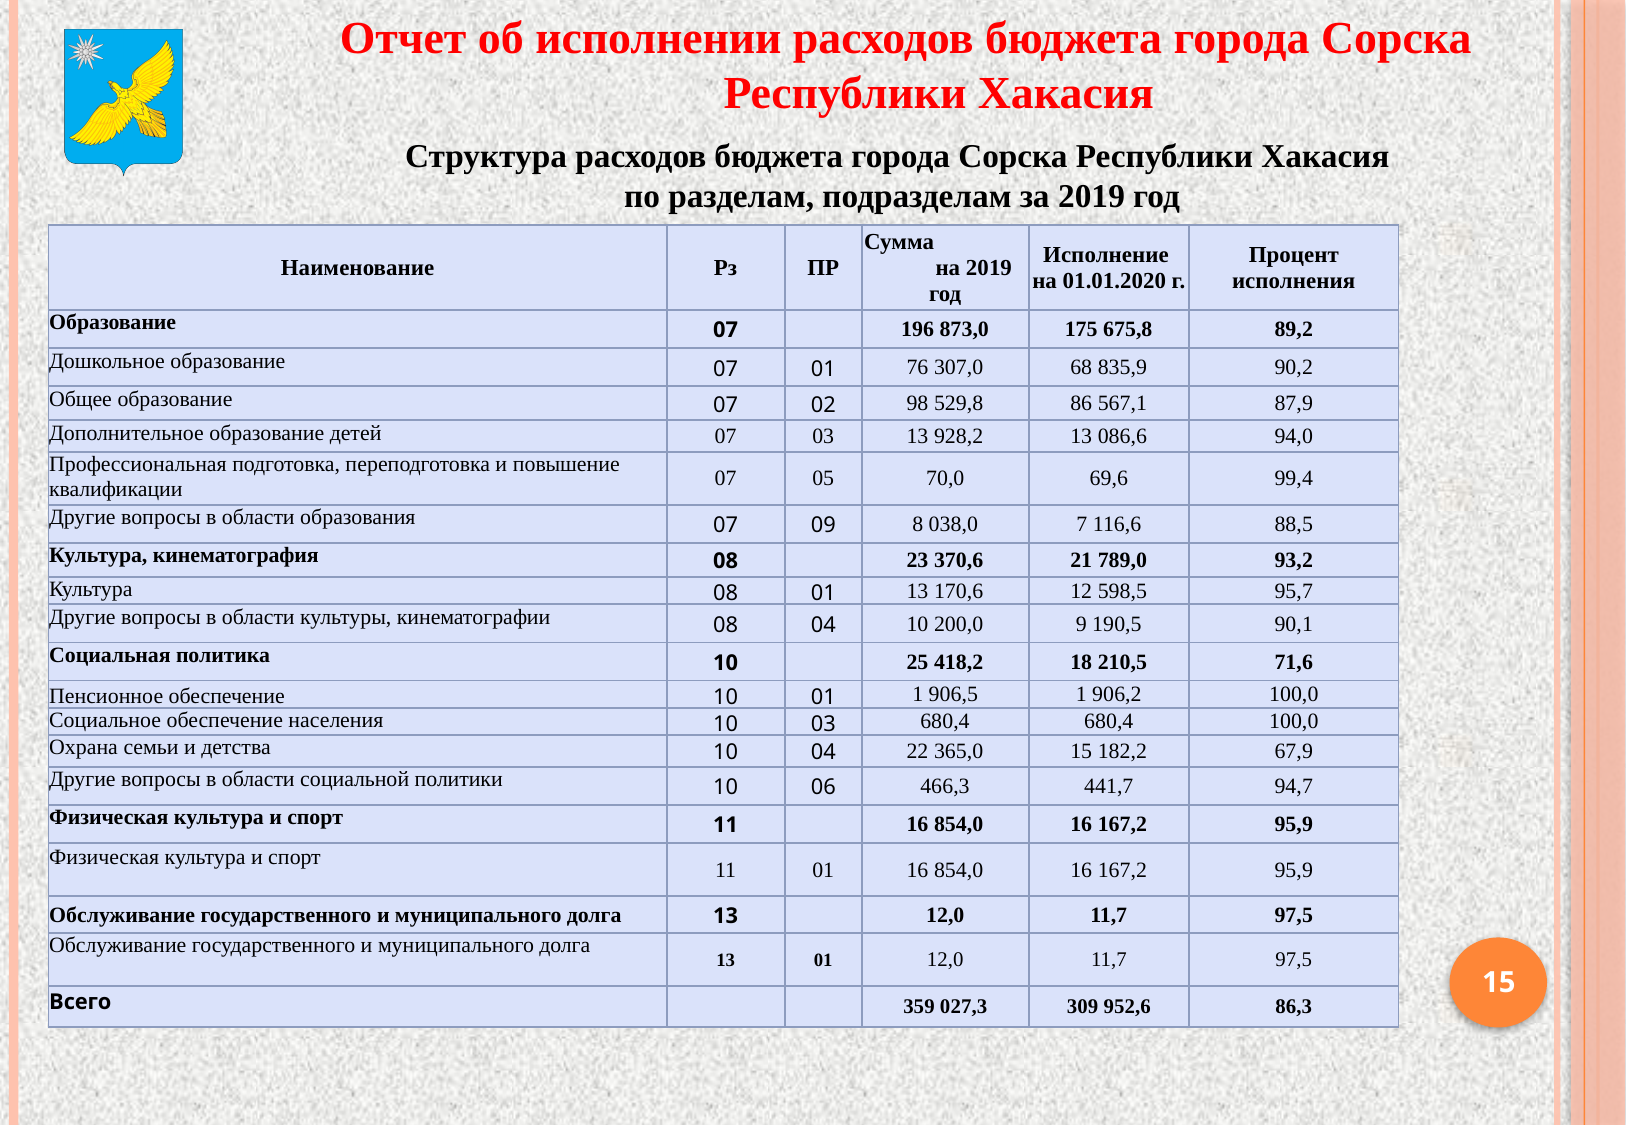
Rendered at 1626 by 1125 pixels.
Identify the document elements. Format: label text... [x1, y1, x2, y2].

table_cell 09 [786, 506, 861, 542]
table_cell 359 027,3 [863, 987, 1028, 1026]
table_cell Физическая культура и спорт [49, 844, 666, 895]
table_cell Физическая культура и спорт [49, 806, 666, 842]
table_cell 13 928,2 [863, 421, 1028, 451]
table_cell Всего [49, 987, 666, 1026]
text_box Отчет об исполнении расходов бюджета города Сорска Республики Хакасия [269, 0, 1543, 125]
table_header Сумма на 2019 год [863, 226, 1028, 309]
table_cell 175 675,8 [1030, 311, 1188, 347]
table_cell 13 [668, 897, 784, 932]
table_cell 12 598,5 [1030, 578, 1188, 603]
table_cell 9 190,5 [1030, 605, 1188, 642]
table_cell 07 [668, 387, 784, 419]
table_cell [786, 544, 861, 576]
table_cell [786, 311, 861, 347]
table_cell 86,3 [1190, 987, 1398, 1026]
table_cell 03 [786, 709, 861, 734]
table_cell 90,1 [1190, 605, 1398, 642]
table_header Процент исполнения [1190, 226, 1398, 309]
table_cell 07 [668, 311, 784, 347]
table_cell 07 [668, 349, 784, 385]
table_cell 01 [786, 844, 861, 895]
table_cell 10 [668, 768, 784, 804]
table_cell 8 038,0 [863, 506, 1028, 542]
table_cell Другие вопросы в области социальной политики [49, 768, 666, 804]
table_cell Другие вопросы в области культуры, кинематографии [49, 605, 666, 642]
table_header Исполнение на 01.01.2020 г. [1030, 226, 1188, 309]
table_cell Общее образование [49, 387, 666, 419]
table_cell Пенсионное обеспечение [49, 681, 666, 707]
table_cell 16 854,0 [863, 806, 1028, 842]
table_cell 100,0 [1190, 681, 1398, 707]
table_cell 12,0 [863, 934, 1028, 985]
table_cell 88,5 [1190, 506, 1398, 542]
table_cell 76 307,0 [863, 349, 1028, 385]
table_cell 67,9 [1190, 736, 1398, 766]
table_cell 7 116,6 [1030, 506, 1188, 542]
table_cell 15 182,2 [1030, 736, 1188, 766]
table_header ПР [786, 226, 861, 309]
table_cell Охрана семьи и детства [49, 736, 666, 766]
table_cell 13 170,6 [863, 578, 1028, 603]
table_cell 16 167,2 [1030, 806, 1188, 842]
table_cell 08 [668, 578, 784, 603]
picture [0, 0, 8, 1125]
table_cell 13 086,6 [1030, 421, 1188, 451]
table_cell 90,2 [1190, 349, 1398, 385]
table_cell 11,7 [1030, 934, 1188, 985]
table_cell 309 952,6 [1030, 987, 1188, 1026]
table_cell Профессиональная подготовка, переподготовка и повышение квалификации [49, 453, 666, 504]
table_cell 01 [786, 578, 861, 603]
table_cell 10 [668, 709, 784, 734]
table_cell Социальная политика [49, 643, 666, 680]
table_cell 196 873,0 [863, 311, 1028, 347]
table_cell 04 [786, 736, 861, 766]
table_cell [786, 987, 861, 1026]
table_cell 89,2 [1190, 311, 1398, 347]
table_cell Обслуживание государственного и муниципального долга [49, 934, 666, 985]
table_cell Дошкольное образование [49, 349, 666, 385]
table_cell 10 [668, 681, 784, 707]
table_cell 70,0 [863, 453, 1028, 504]
table_cell 01 [786, 934, 861, 985]
table_cell 99,4 [1190, 453, 1398, 504]
table_cell 680,4 [1030, 709, 1188, 734]
table_cell Культура, кинематография [49, 544, 666, 576]
table_cell 95,9 [1190, 806, 1398, 842]
table_cell 08 [668, 544, 784, 576]
table_cell 97,5 [1190, 897, 1398, 932]
table_cell 680,4 [863, 709, 1028, 734]
table_cell 06 [786, 768, 861, 804]
table_cell 71,6 [1190, 643, 1398, 680]
table_cell 05 [786, 453, 861, 504]
table_cell 95,7 [1190, 578, 1398, 603]
table_cell Дополнительное образование детей [49, 421, 666, 451]
table_cell Другие вопросы в области образования [49, 506, 666, 542]
table_cell 22 365,0 [863, 736, 1028, 766]
table_cell 69,6 [1030, 453, 1188, 504]
table_cell 466,3 [863, 768, 1028, 804]
table_cell 1 906,2 [1030, 681, 1188, 707]
table_cell 03 [786, 421, 861, 451]
table_cell 07 [668, 453, 784, 504]
table_cell 07 [668, 506, 784, 542]
table_cell 11,7 [1030, 897, 1188, 932]
table_cell 95,9 [1190, 844, 1398, 895]
table_cell 01 [786, 681, 861, 707]
table_cell 02 [786, 387, 861, 419]
table_cell 01 [786, 349, 861, 385]
table_cell 98 529,8 [863, 387, 1028, 419]
table_cell 08 [668, 605, 784, 642]
table_cell [786, 897, 861, 932]
table_cell 18 210,5 [1030, 643, 1188, 680]
table_cell 16 854,0 [863, 844, 1028, 895]
table_cell 10 [668, 643, 784, 680]
table_cell 07 [668, 421, 784, 451]
table_cell 12,0 [863, 897, 1028, 932]
table_cell 10 [668, 736, 784, 766]
table_cell 94,0 [1190, 421, 1398, 451]
table_cell 94,7 [1190, 768, 1398, 804]
picture [1561, 0, 1570, 1125]
table_cell 25 418,2 [863, 643, 1028, 680]
table_cell 68 835,9 [1030, 349, 1188, 385]
picture [19, 0, 1554, 1125]
table_header Рз [668, 226, 784, 309]
table_cell 93,2 [1190, 544, 1398, 576]
table_cell 13 [668, 934, 784, 985]
table_cell 11 [668, 806, 784, 842]
table_cell 1 906,5 [863, 681, 1028, 707]
table_cell 16 167,2 [1030, 844, 1188, 895]
table_cell 100,0 [1190, 709, 1398, 734]
table_cell 87,9 [1190, 387, 1398, 419]
table_cell Обслуживание государственного и муниципального долга [49, 897, 666, 932]
table_cell 10 200,0 [863, 605, 1028, 642]
table_cell 441,7 [1030, 768, 1188, 804]
slide_number 15 [1444, 940, 1553, 1027]
table_cell 04 [786, 605, 861, 642]
text_box Структура расходов бюджета города Сорска Республики Хакасия по разделам, подразделам за 2019 год [235, 126, 1561, 222]
table_cell 11 [668, 844, 784, 895]
table_header Наименование [49, 226, 666, 309]
table_cell [786, 806, 861, 842]
table_cell Социальное обеспечение населения [49, 709, 666, 734]
table_cell [786, 643, 861, 680]
table_cell 86 567,1 [1030, 387, 1188, 419]
table_cell Культура [49, 578, 666, 603]
table_cell 97,5 [1190, 934, 1398, 985]
table_cell 21 789,0 [1030, 544, 1188, 576]
table_cell 23 370,6 [863, 544, 1028, 576]
table_cell [668, 987, 784, 1026]
table_cell Образование [49, 311, 666, 347]
